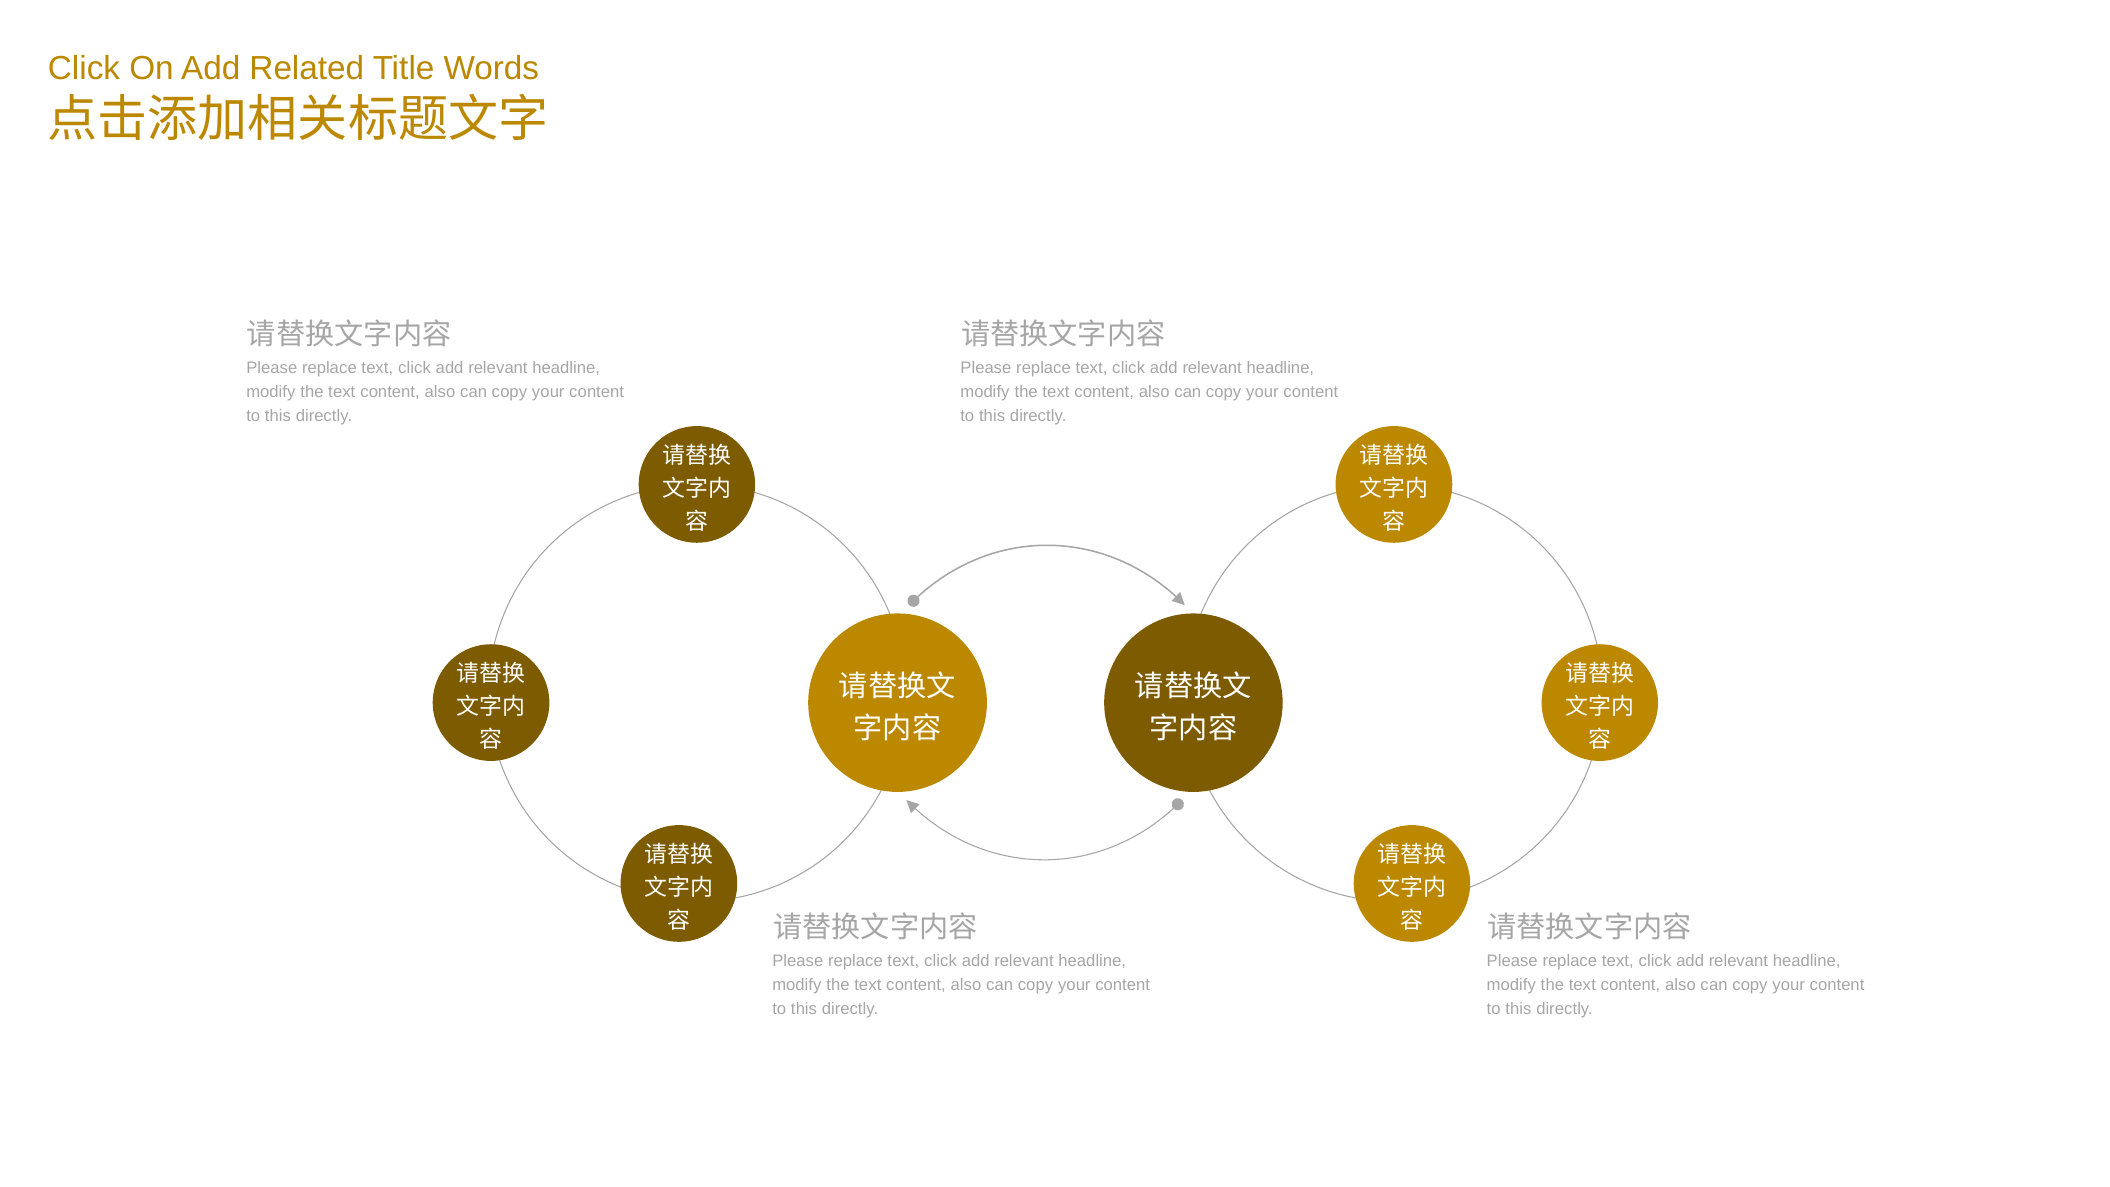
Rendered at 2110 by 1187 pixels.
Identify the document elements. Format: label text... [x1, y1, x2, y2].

text_box [906, 666, 1184, 860]
text_box 请替换文字内容 [808, 613, 987, 792]
text_box [1201, 492, 1597, 898]
text_box 请替换文字内容 [246, 308, 452, 351]
text_box 请替换文字内容 [1335, 426, 1453, 543]
text_box 请替换文字内容 [432, 644, 550, 761]
text_box 请替换文字内容 [1541, 644, 1659, 761]
text_box [494, 492, 890, 898]
text_box 请替换文字内容 [773, 901, 978, 944]
text_box [907, 545, 1185, 705]
text_box Click On Add Related Title Words 点击添加相关标题文字 [33, 39, 591, 154]
text_box Please replace text, click add relevant headline, modify the text content, also can copy your content to this directly. [1486, 945, 1874, 1018]
text_box 请替换文字内容 [961, 308, 1167, 351]
text_box Please replace text, click add relevant headline, modify the text content, also can copy your content to this directly. [772, 945, 1160, 1018]
text_box 请替换文字内容 [620, 825, 738, 942]
text_box Please replace text, click add relevant headline, modify the text content, also can copy your content to this directly. [246, 353, 634, 425]
text_box Please replace text, click add relevant headline, modify the text content, also can copy your content to this directly. [960, 353, 1348, 425]
text_box 请替换文字内容 [1353, 825, 1471, 942]
text_box 请替换文字内容 [1487, 901, 1693, 944]
text_box 请替换文字内容 [638, 426, 756, 543]
text_box 请替换文字内容 [1104, 613, 1283, 792]
